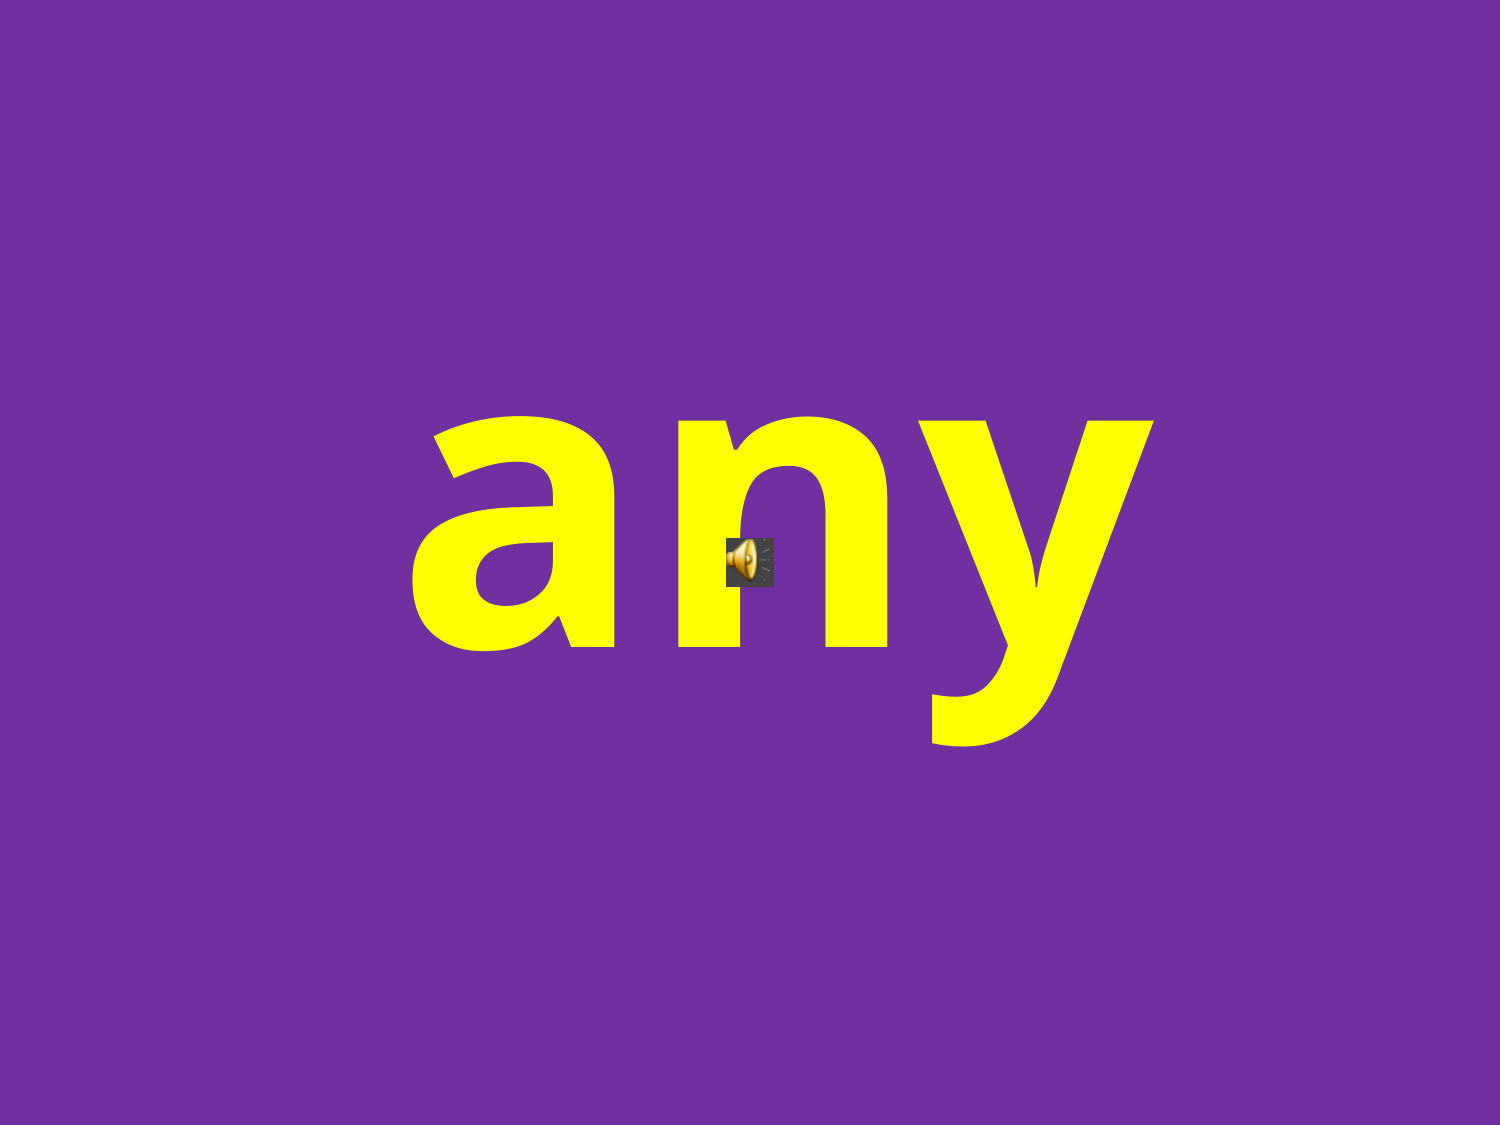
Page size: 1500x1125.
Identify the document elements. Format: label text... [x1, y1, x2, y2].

picture [724, 537, 776, 588]
text_box any [99, 224, 1450, 738]
